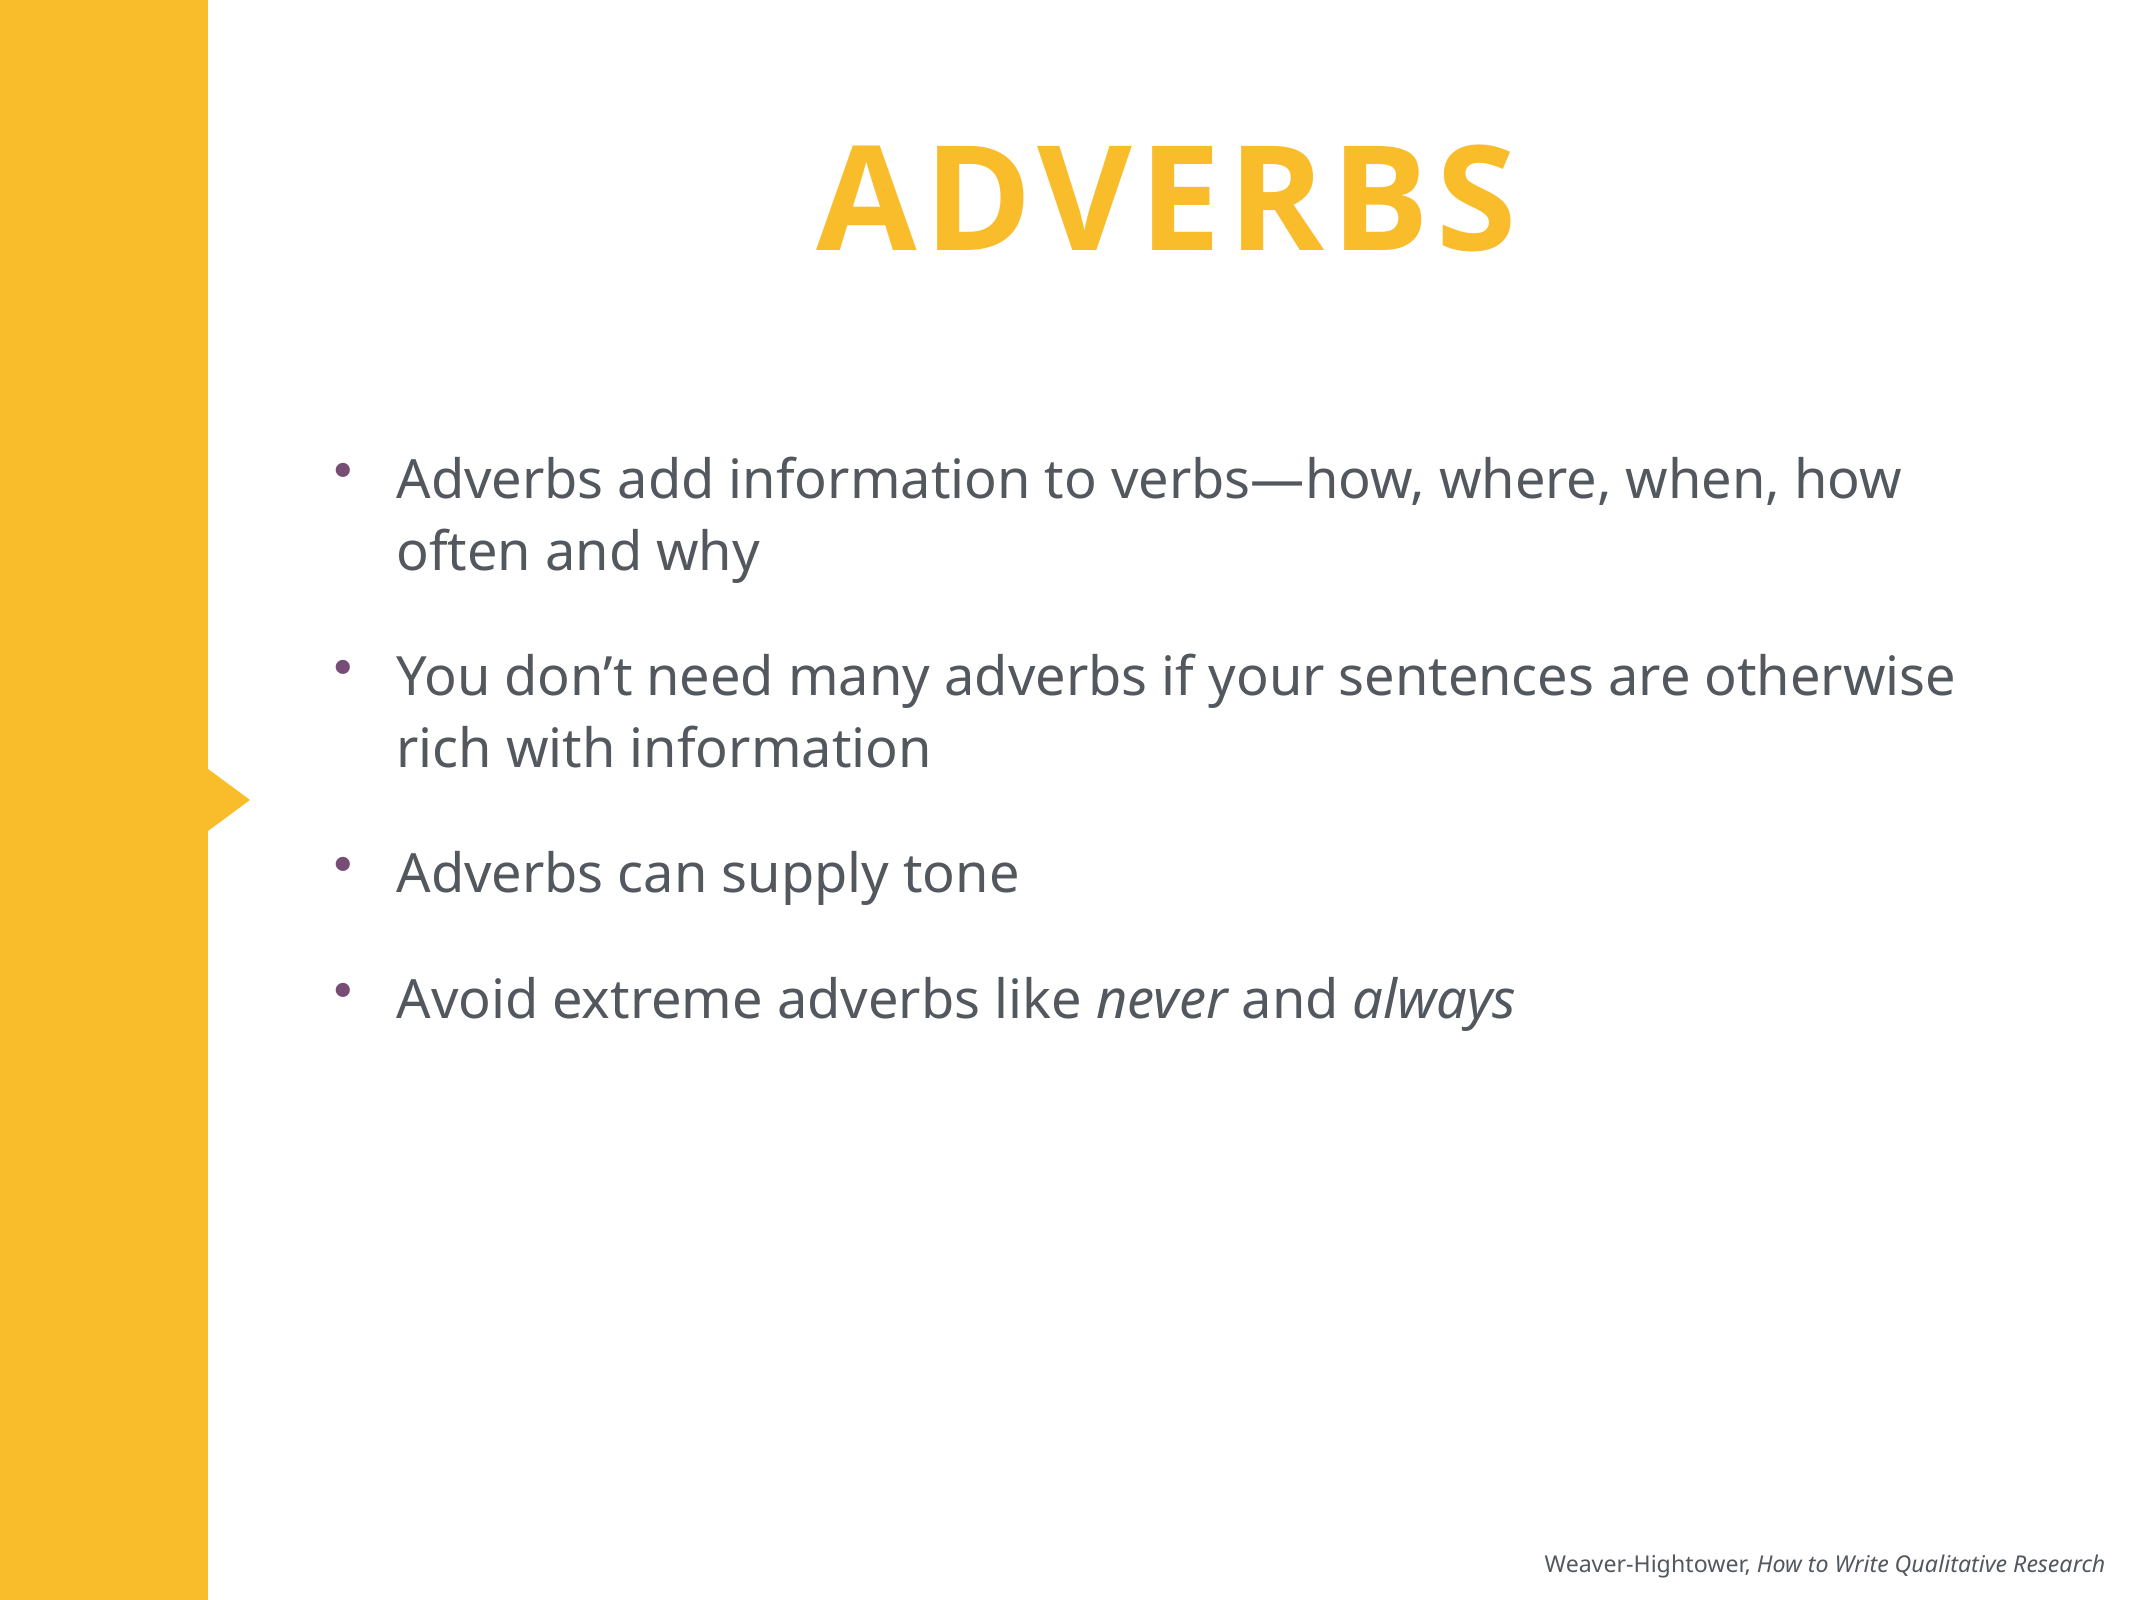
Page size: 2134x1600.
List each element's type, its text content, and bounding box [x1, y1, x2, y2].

list Adverbs add information to verbs—how, where, when, how often and why You don’t need many adverbs if your sentences are otherwise rich with information Adverbs can supply tone Avoid extreme adverbs like never and always [333, 437, 2002, 1386]
title Adverbs [333, 103, 2002, 314]
